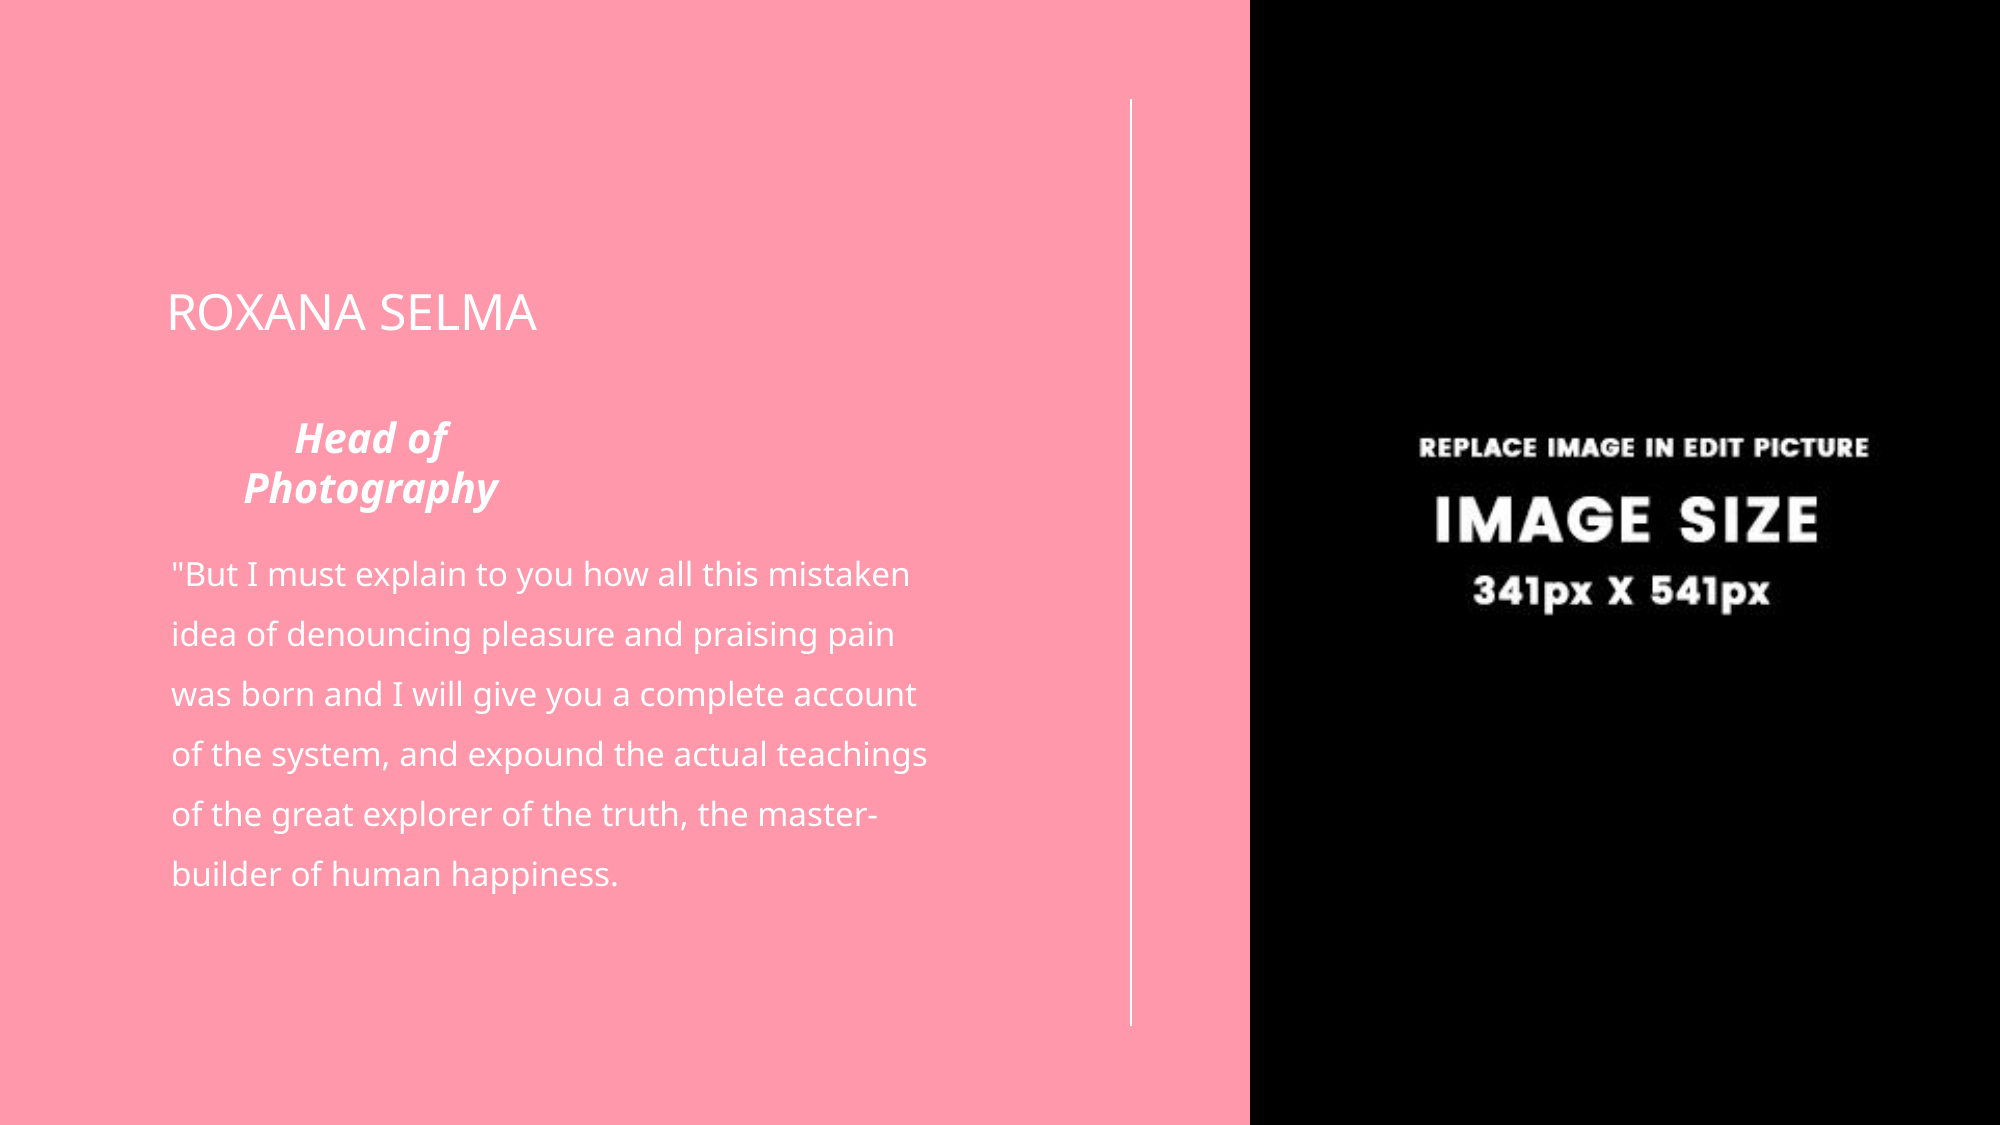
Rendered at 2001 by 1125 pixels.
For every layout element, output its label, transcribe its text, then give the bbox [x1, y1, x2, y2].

picture [1249, 0, 2000, 1125]
text_box Head of Photography [155, 404, 586, 471]
text_box ROXANA SELMA [151, 242, 844, 349]
text_box "But I must explain to you how all this mistaken idea of denouncing pleasure and praising pain was born and I will give you a complete account of the system, and expound the actual teachings of the great explorer of the truth, the master-builder of human happiness. [155, 526, 951, 1026]
